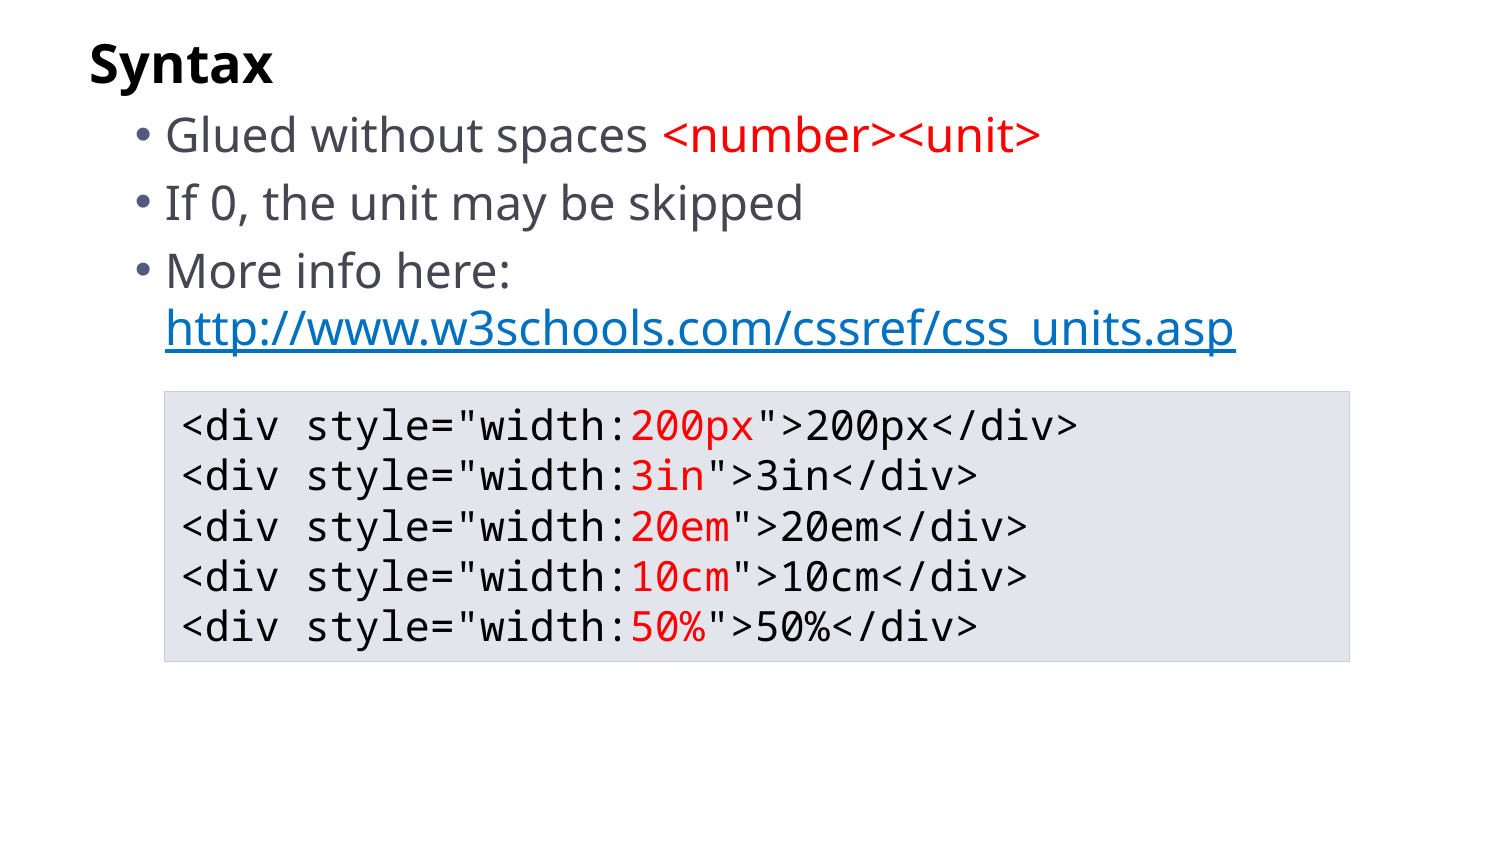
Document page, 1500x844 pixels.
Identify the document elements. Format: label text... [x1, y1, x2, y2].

text_box <div style="width:200px">200px</div> <div style="width:3in">3in</div> <div style="width:20em">20em</div> <div style="width:10cm">10cm</div> <div style="width:50%">50%</div> [164, 391, 1350, 662]
list Syntax Glued without spaces <number><unit> If 0, the unit may be skipped More info here: http://www.w3schools.com/cssref/css_units.asp [75, 21, 1475, 835]
